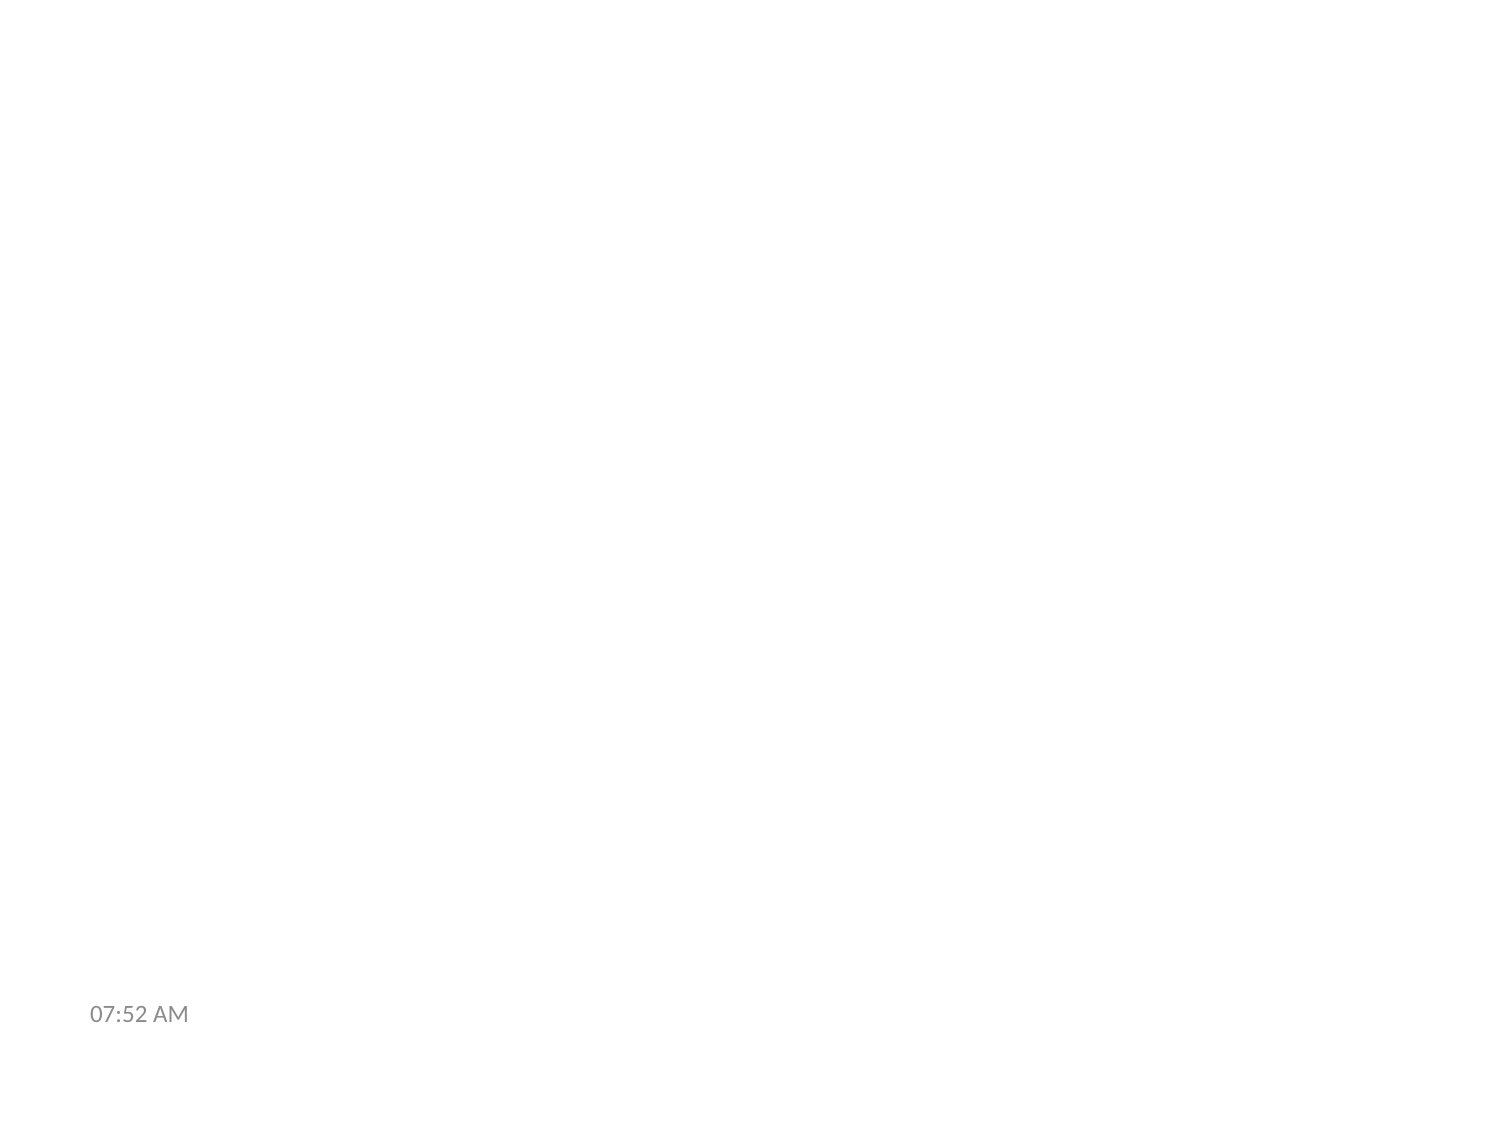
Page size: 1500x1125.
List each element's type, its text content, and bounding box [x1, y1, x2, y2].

text_box 3:35 PM [75, 982, 425, 1043]
